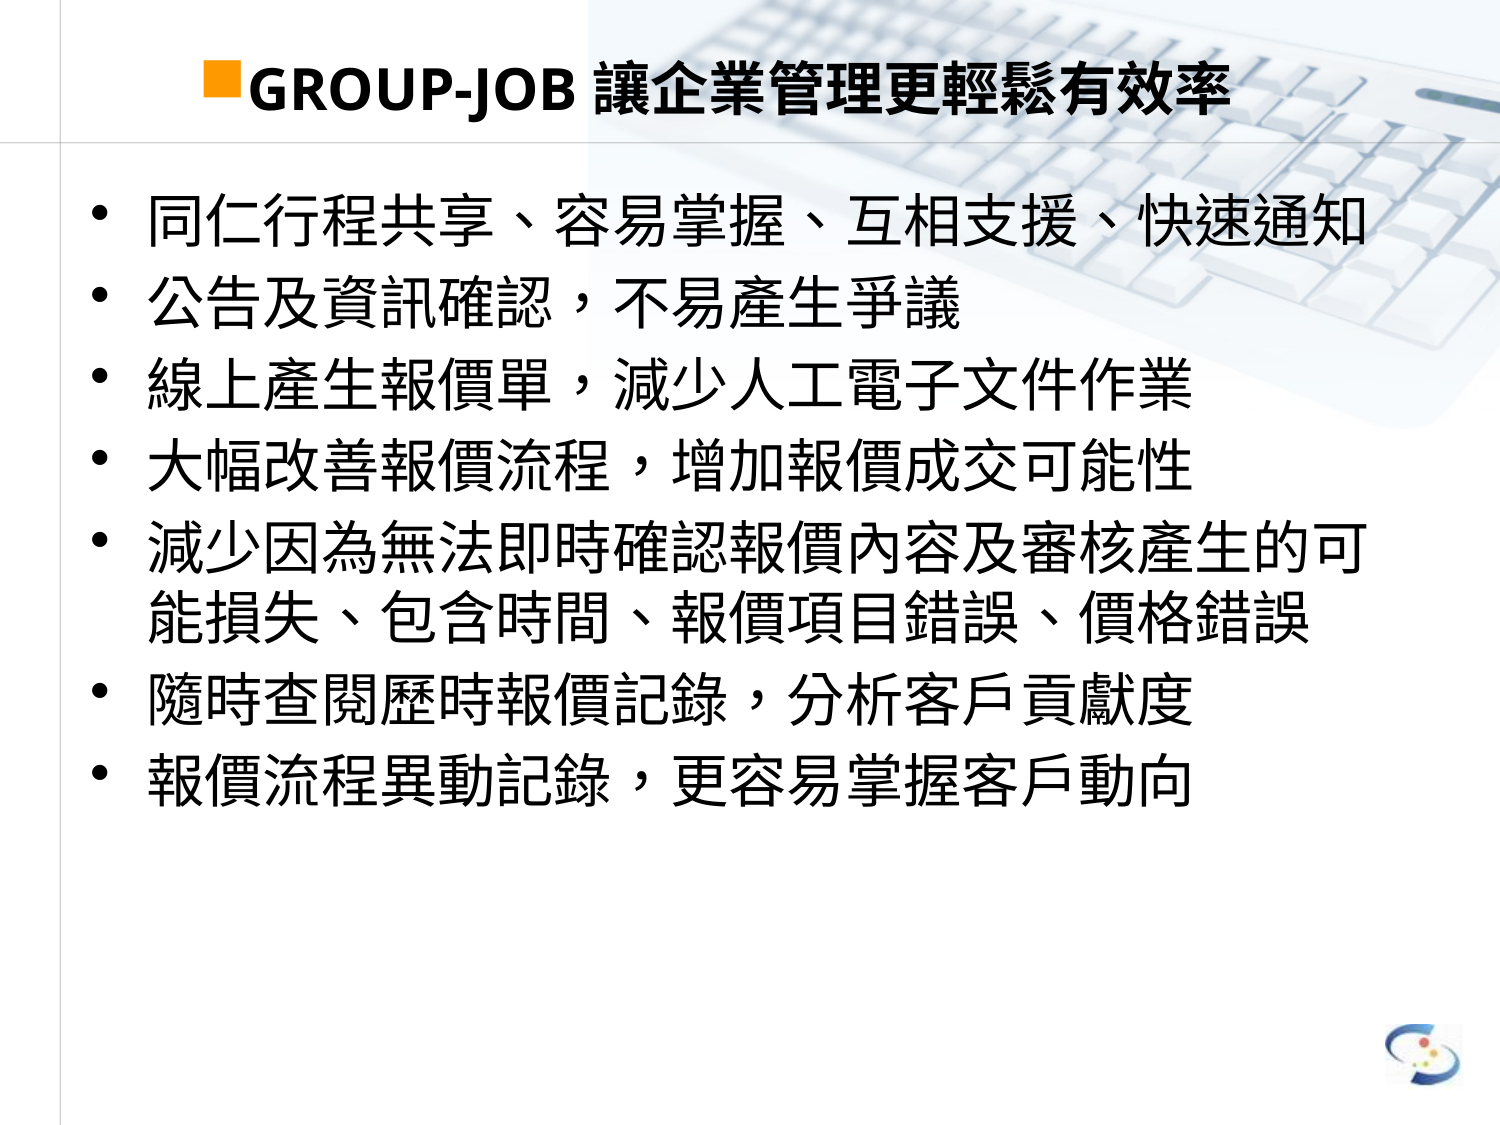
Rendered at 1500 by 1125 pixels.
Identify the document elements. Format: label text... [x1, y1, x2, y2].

picture [588, 0, 1500, 142]
list 同仁行程共享、容易掌握、互相支援、快速通知 公告及資訊確認，不易產生爭議 線上產生報價單，減少人工電子文件作業 大幅改善報價流程，增加報價成交可能性 減少因為無法即時確認報價內容及審核產生的可能損失、包含時間、報價項目錯誤、價格錯誤 隨時查閱歷時報價記錄，分析客戶貢獻度 報價流程異動記錄，更容易掌握客戶動向 [74, 176, 1426, 1014]
picture [588, 144, 1500, 457]
title GROUP-JOB讓企業管理更輕鬆有效率 [74, 44, 1426, 144]
picture [1385, 1024, 1465, 1090]
